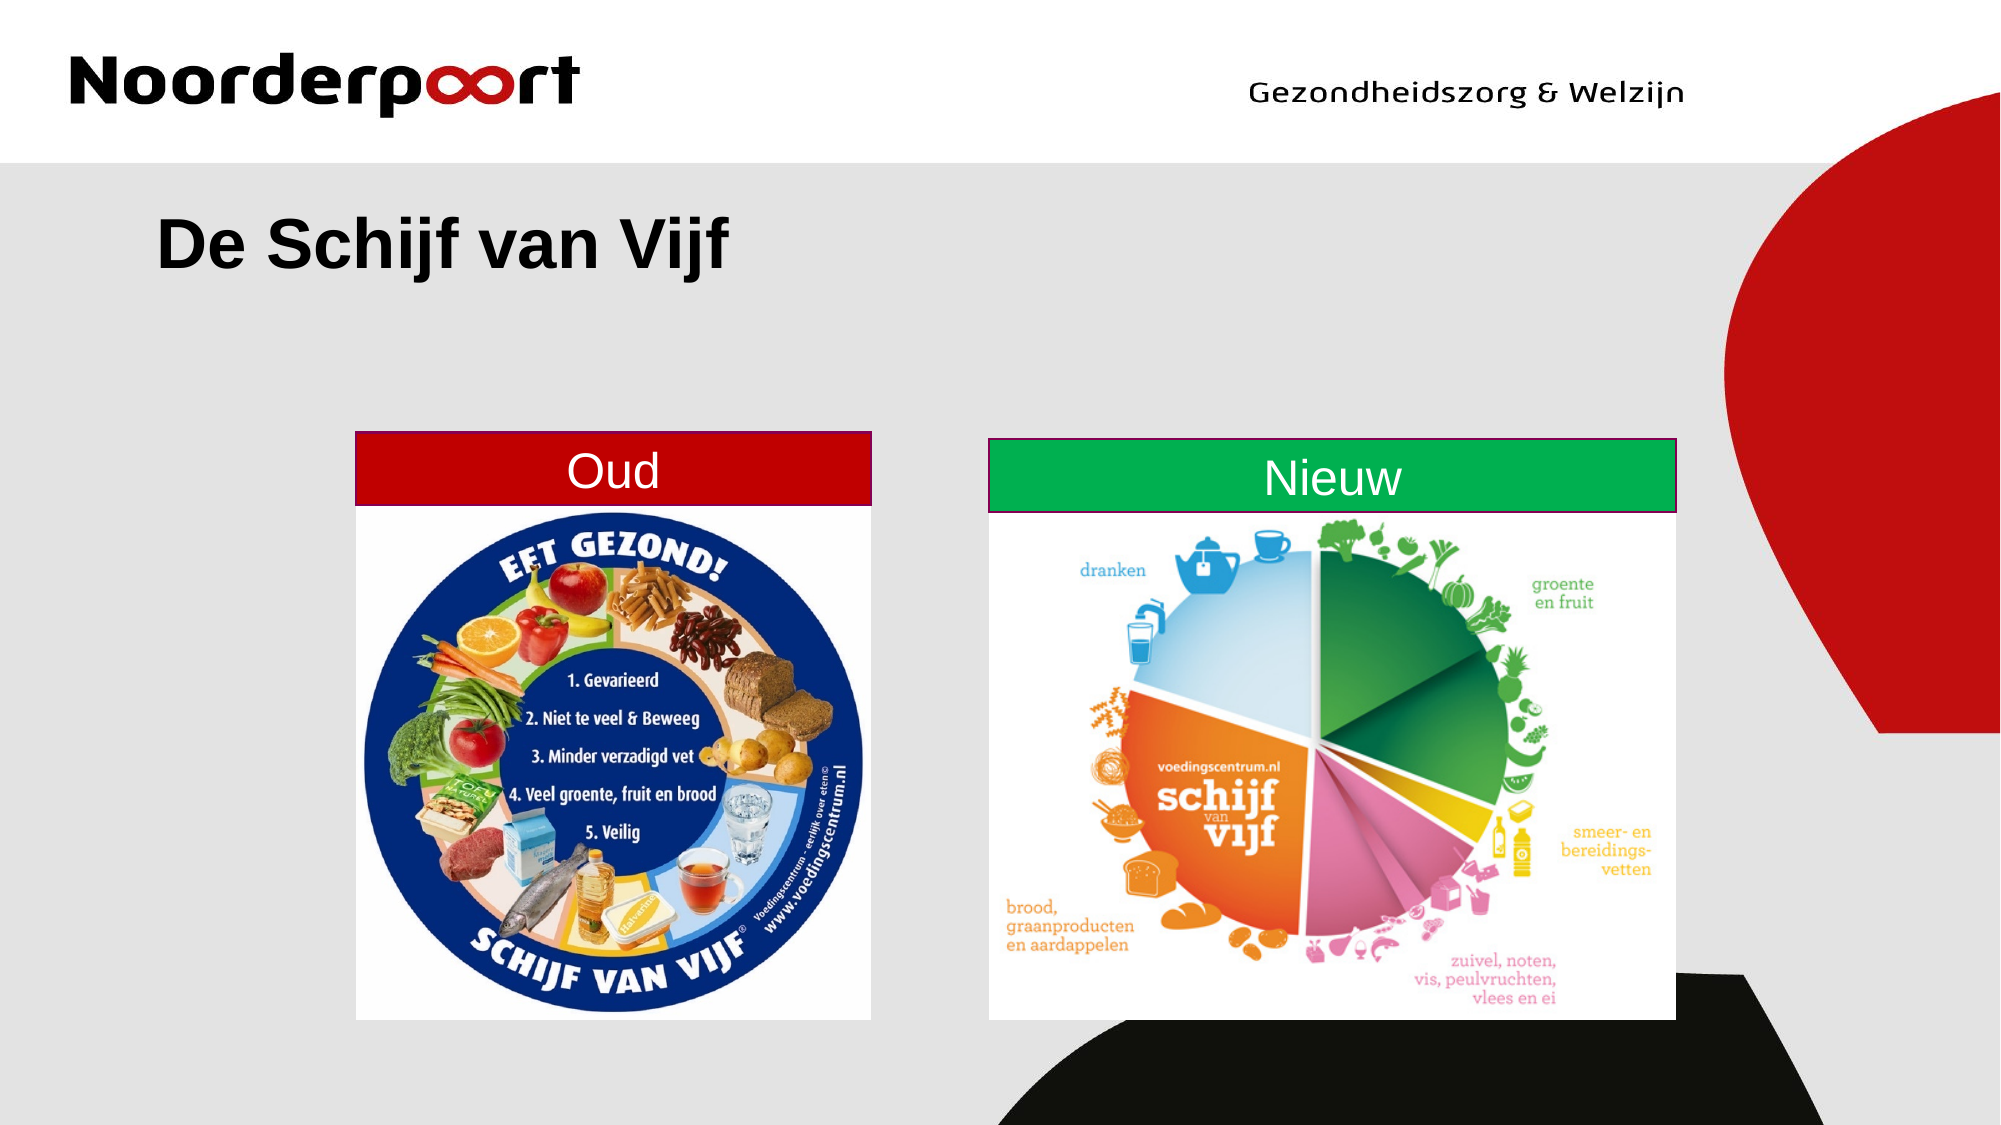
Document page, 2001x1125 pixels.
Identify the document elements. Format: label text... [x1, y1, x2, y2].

text_box Oud [355, 431, 872, 506]
text_box Nieuw [988, 438, 1677, 513]
title De Schijf van Vijf [141, 187, 1720, 294]
picture [0, 0, 2001, 1125]
